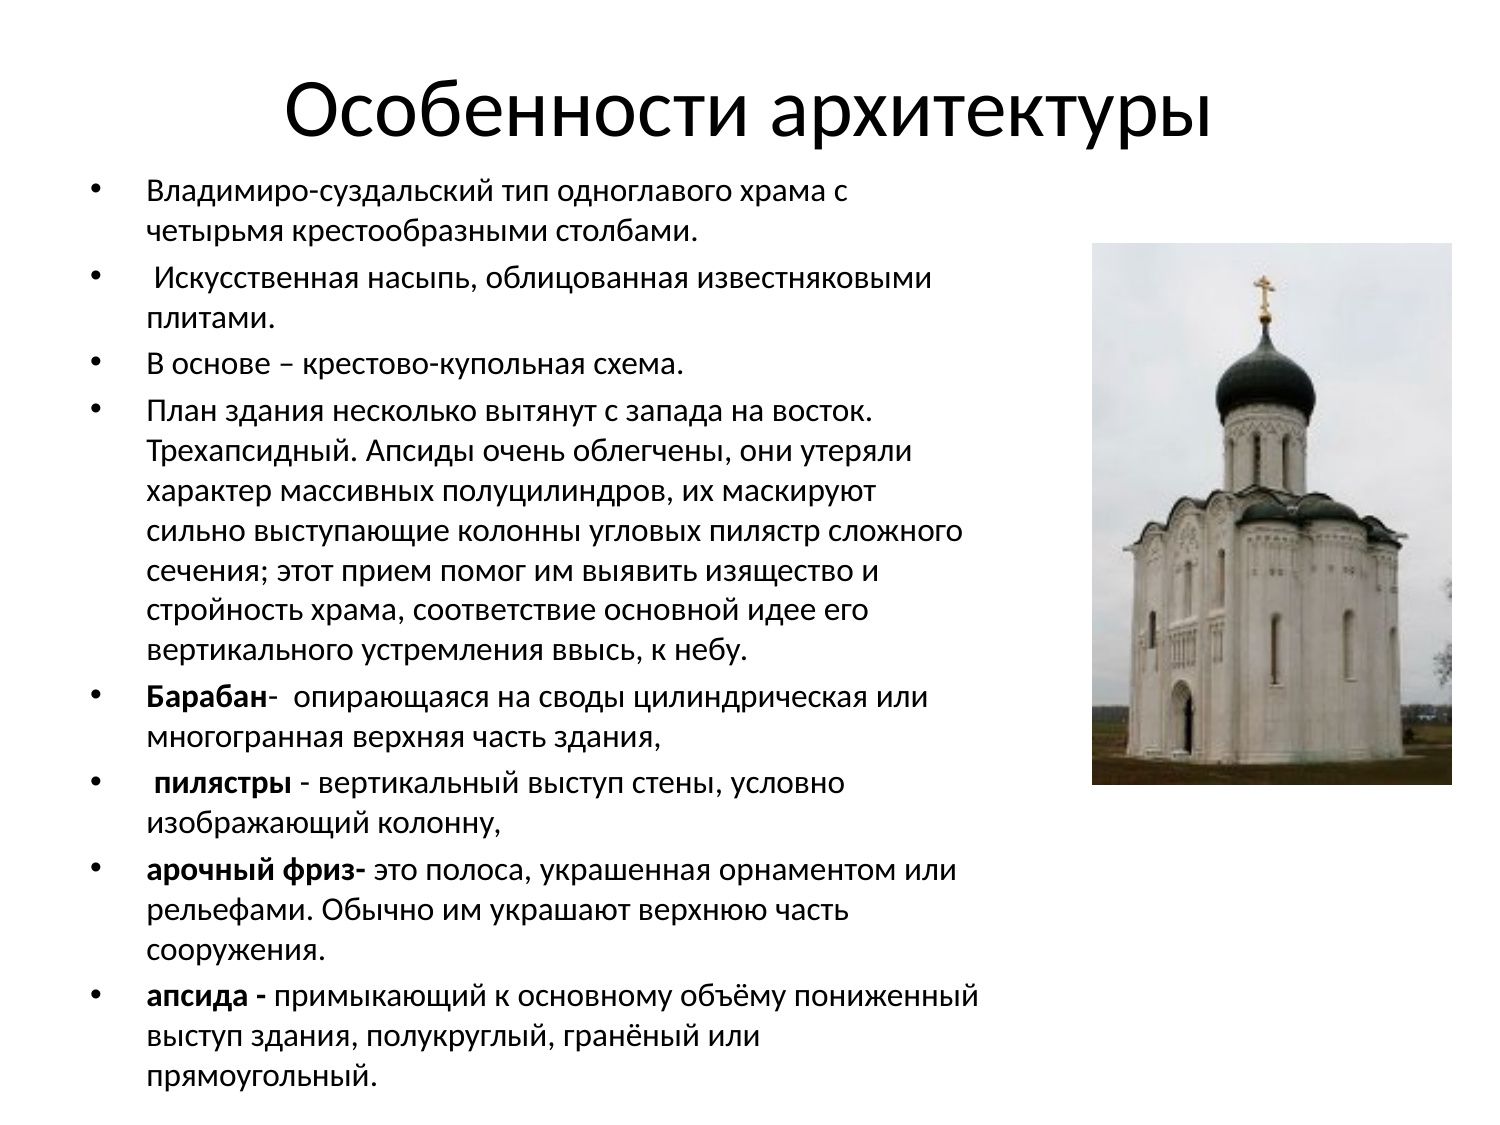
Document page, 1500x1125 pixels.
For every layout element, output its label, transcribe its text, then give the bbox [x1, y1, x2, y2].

list Владимиро-суздальский тип одноглавого храма с четырьмя крестообразными столбами. Искусственная насыпь, облицованная известняковыми плитами. В основе – крестово-купольная схема. План здания несколько вытянут с запада на восток. Трехапсидный. Апсиды очень облегчены, они утеряли характер массивных полуцилиндров, их маскируют сильно выступающие колонны угловых пилястр сложного сечения; этот прием помог им выявить изящество и стройность храма, соответствие основной идее его вертикального устремления ввысь, к небу. Барабан- опирающаяся на своды цилиндрическая или многогранная верхняя часть здания, пилястры - вертикальный выступ стены, условно изображающий колонну, арочный фриз- это полоса, украшенная орнаментом или рельефами. Обычно им украшают верхнюю часть сооружения. апсида - примыкающий к основному объёму пониженный выступ здания, полукруглый, гранёный или прямоугольный. [75, 160, 998, 634]
picture [1092, 243, 1452, 785]
title Особенности архитектуры [75, 45, 1425, 161]
